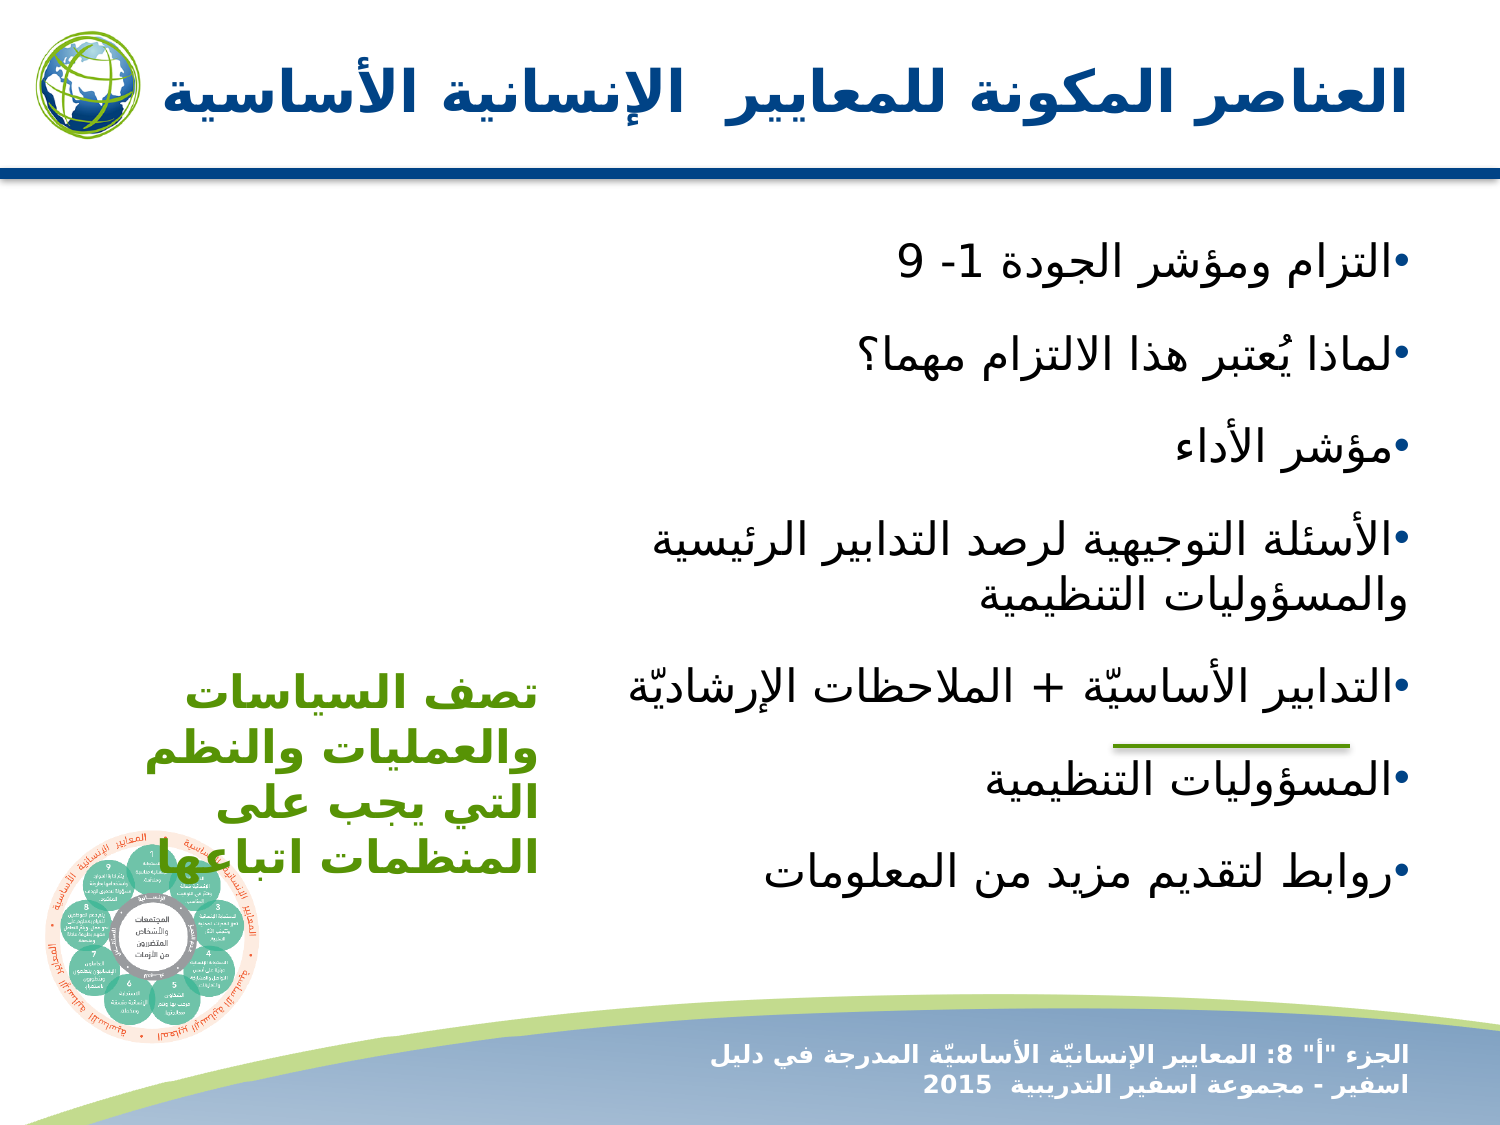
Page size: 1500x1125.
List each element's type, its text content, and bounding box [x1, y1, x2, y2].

footer الجزء "أ" 8: المعايير الإنسانيّة الأساسيّة المدرجة في دليل اسفير - مجموعة اسفير التدريبية 2015 [679, 1038, 1425, 1099]
list التزام ومؤشر الجودة 1- 9 لماذا يُعتبر هذا الالتزام مهما؟ مؤشر الأداء الأسئلة التوجيهية لرصد التدابير الرئيسية والمسؤوليات التنظيمية التدابير الأساسيّة + الملاحظات الإرشاديّة المسؤوليات التنظيمية روابط لتقديم مزيد من المعلومات [601, 224, 1425, 1010]
picture [24, 26, 75, 147]
picture [0, 828, 1500, 1125]
text_box تصف السياسات والعمليات والنظم التي يجب على المنظمات اتباعها [77, 655, 556, 809]
title العناصر المكونة للمعايير الإنسانية الأساسية [75, 0, 1425, 178]
